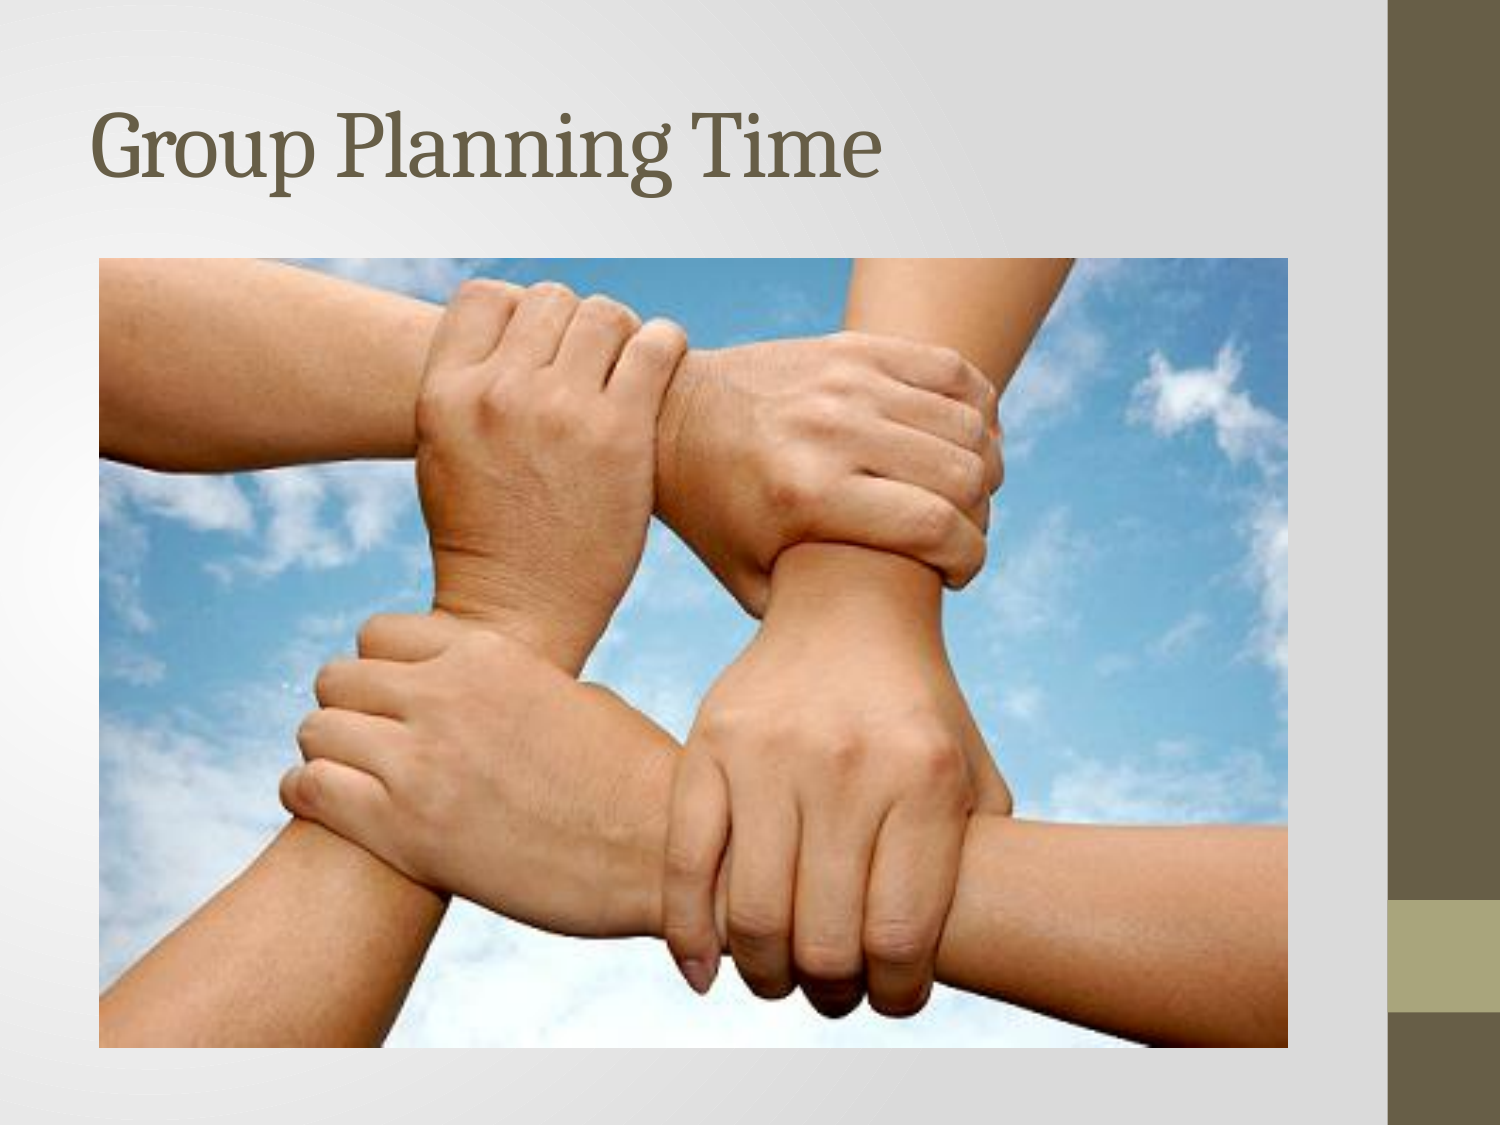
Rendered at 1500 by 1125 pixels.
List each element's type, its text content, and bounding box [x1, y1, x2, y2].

picture [99, 258, 1288, 1049]
title Group Planning Time [75, 45, 1325, 233]
